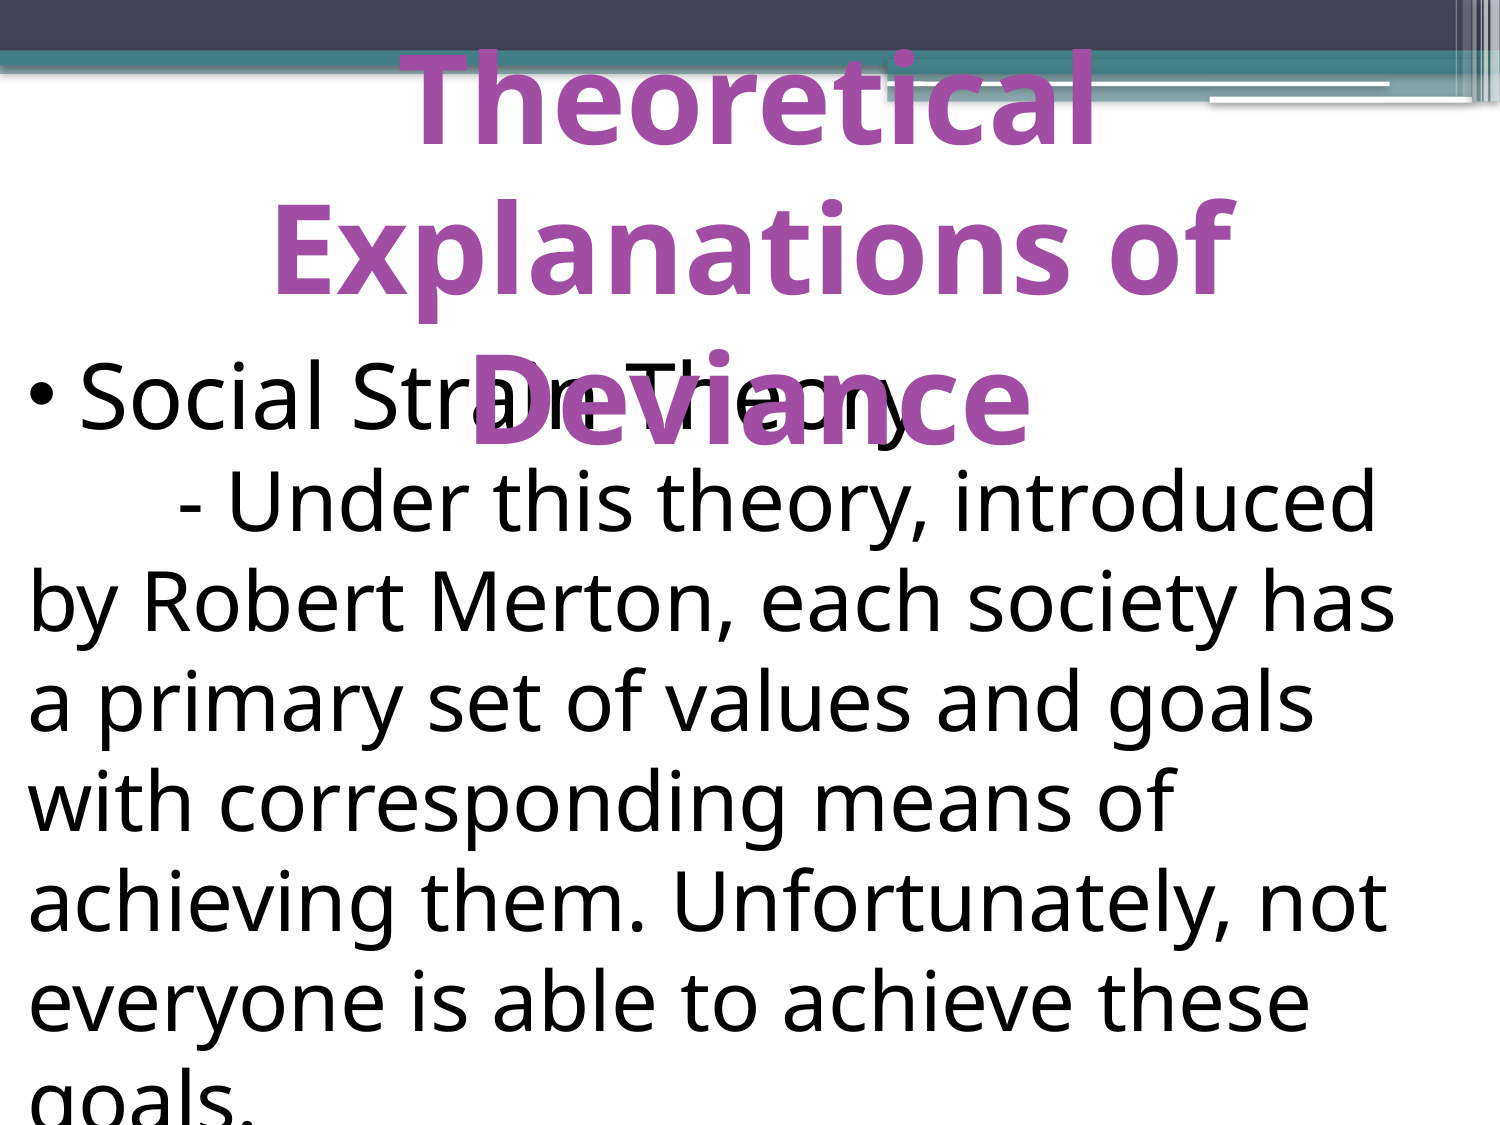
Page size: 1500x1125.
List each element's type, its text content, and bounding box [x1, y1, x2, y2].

text_box Theoretical Explanations of Deviance [50, 12, 1450, 478]
text_box Social Strain Theory - Under this theory, introduced by Robert Merton, each society has a primary set of values and goals with corresponding means of achieving them. Unfortunately, not everyone is able to achieve these goals. [12, 330, 1475, 1125]
